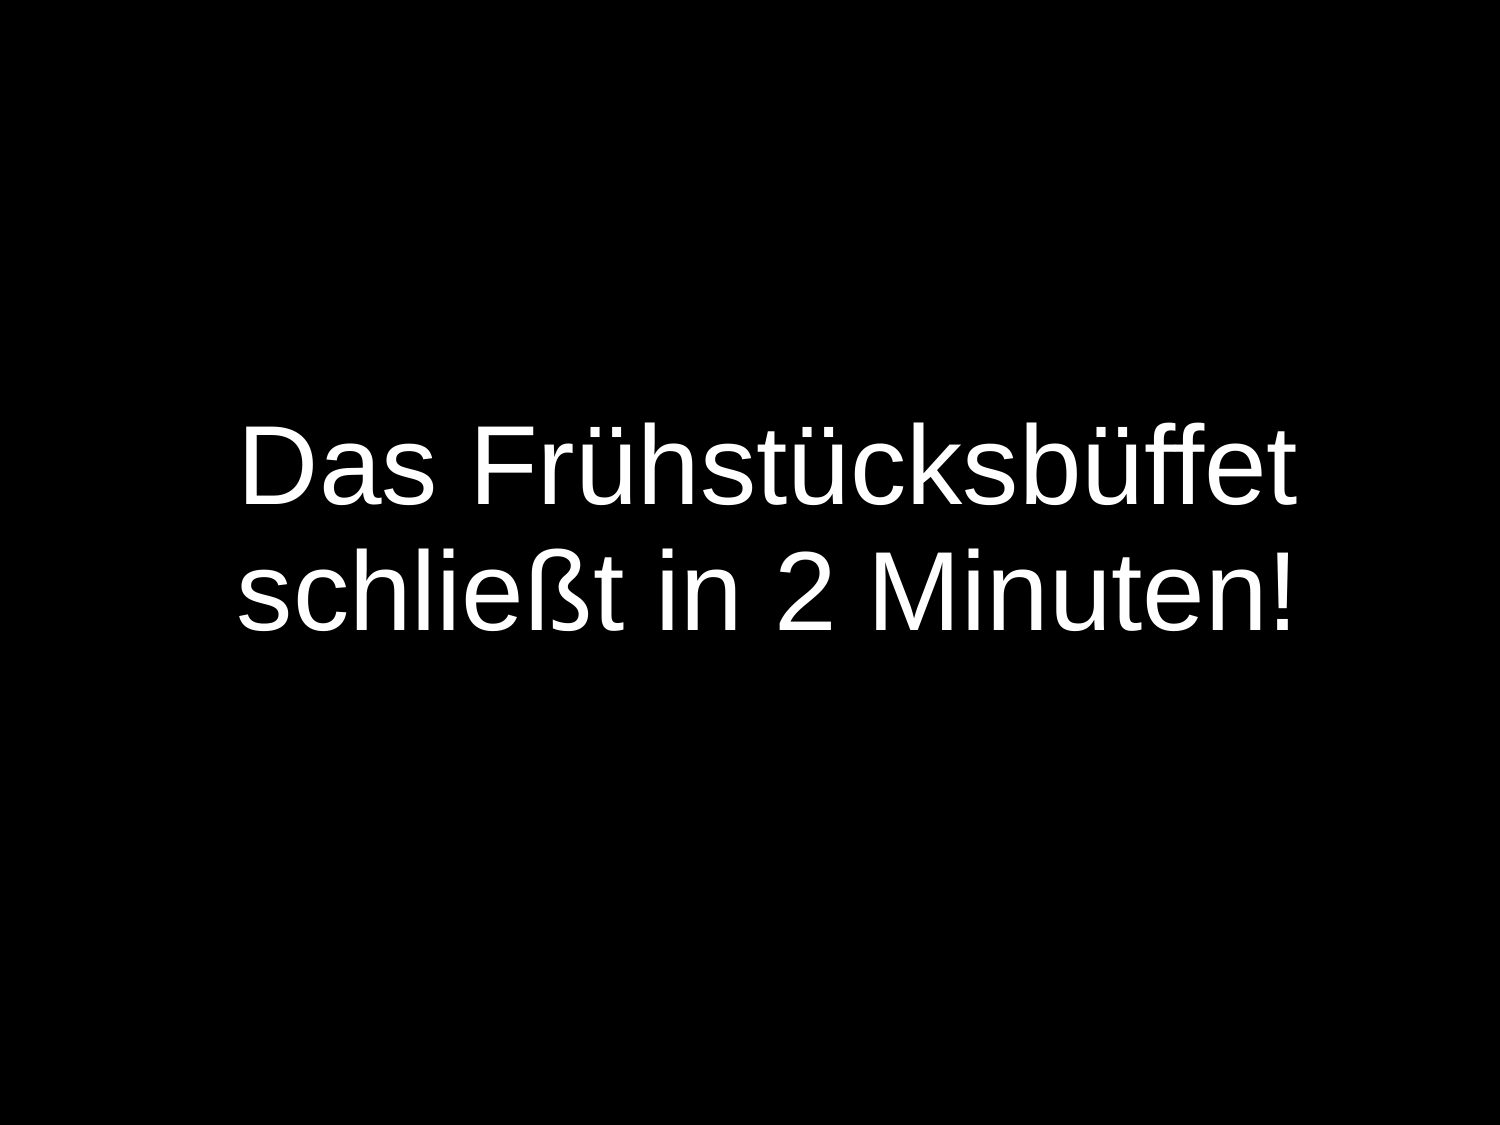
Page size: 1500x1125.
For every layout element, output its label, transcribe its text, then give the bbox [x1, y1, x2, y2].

text_box Das Frühstücksbüffet schließt in 2 Minuten! [76, 397, 1460, 663]
